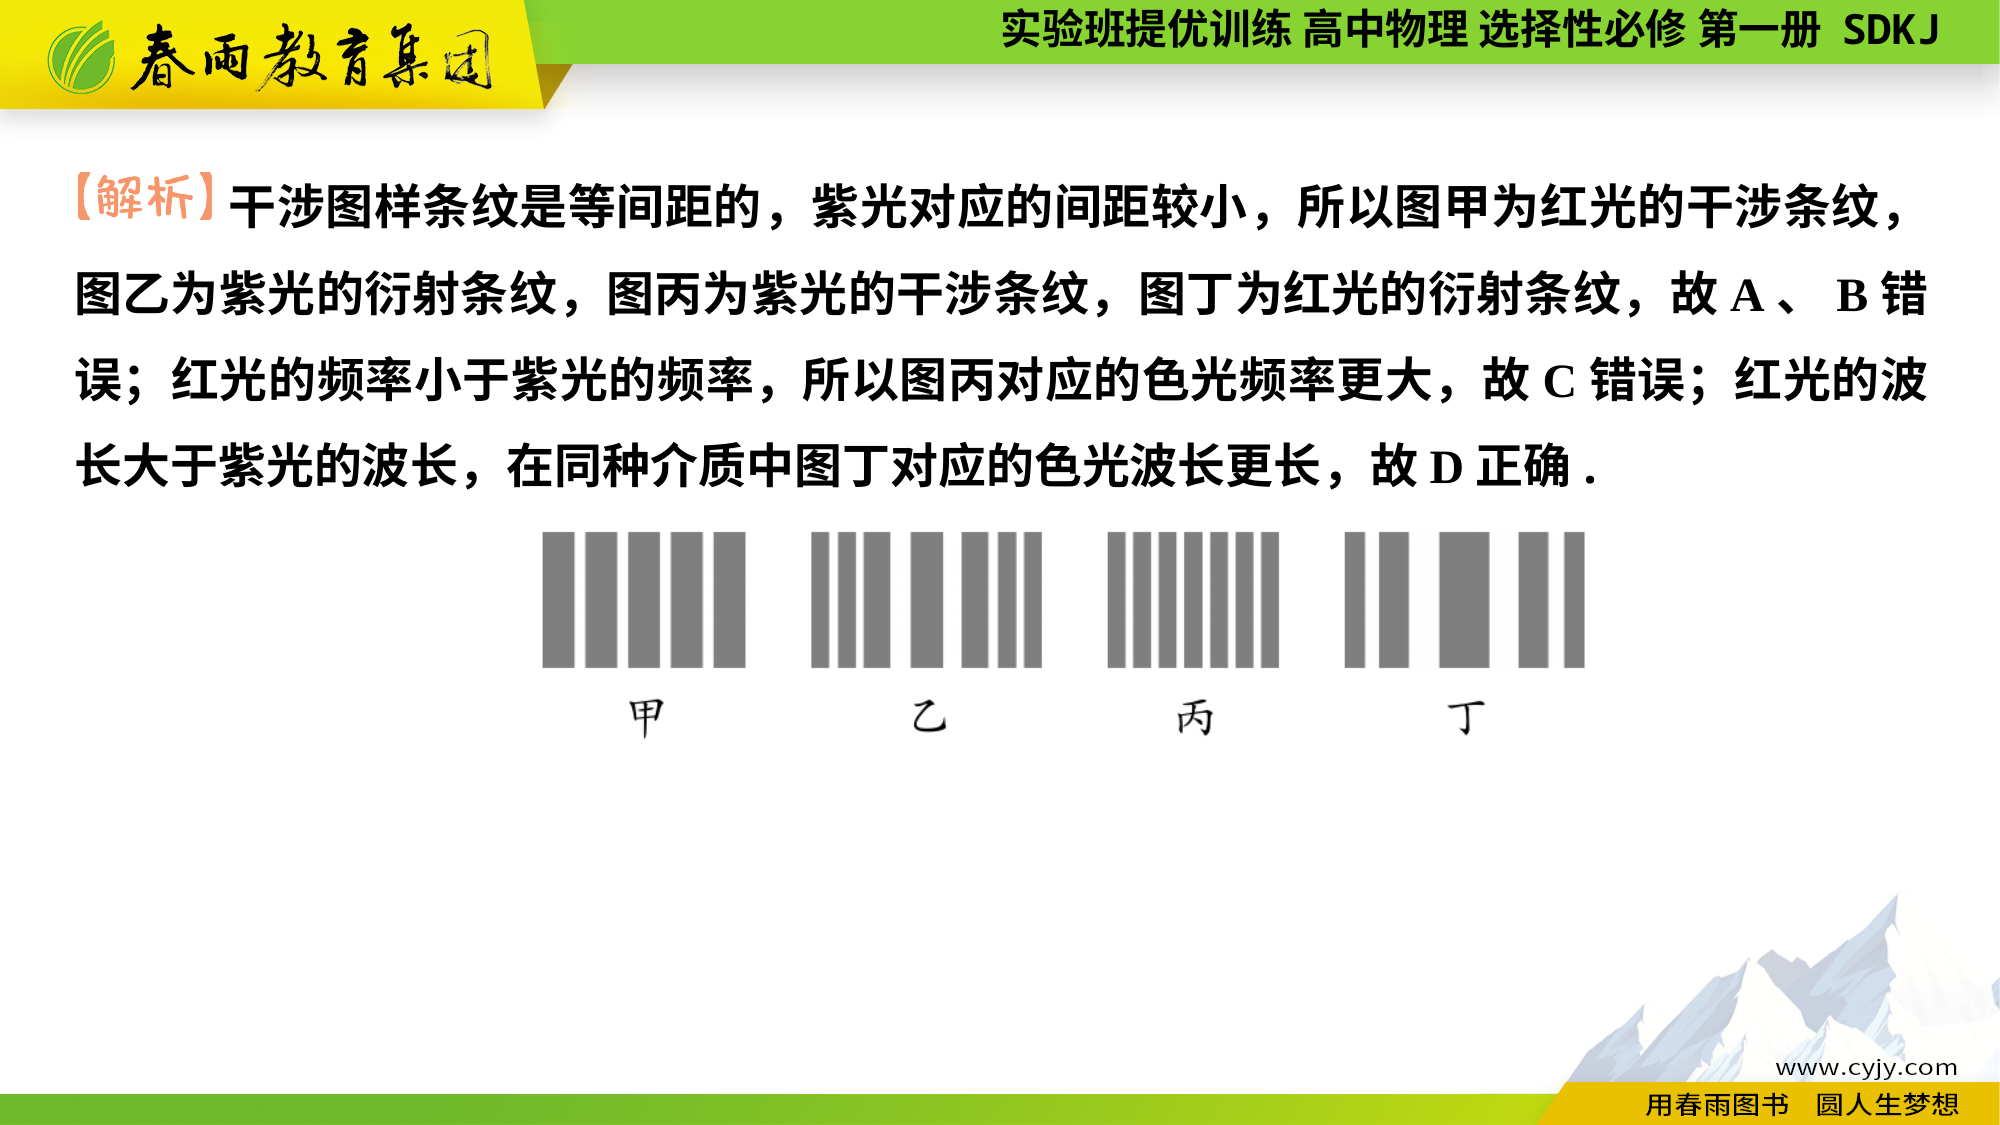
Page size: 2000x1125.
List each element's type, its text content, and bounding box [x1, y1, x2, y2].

picture [0, 0, 2000, 1125]
list 干涉图样条纹是等间距的，紫光对应的间距较小，所以图甲为红光的干涉条纹，图乙为紫光的衍射条纹，图丙为紫光的干涉条纹，图丁为红光的衍射条纹，故A、B错误；红光的频率小于紫光的频率，所以图丙对应的色光频率更大，故C错误；红光的波长大于紫光的波长，在同种介质中图丁对应的色光波长更长，故D正确. [59, 137, 1944, 494]
